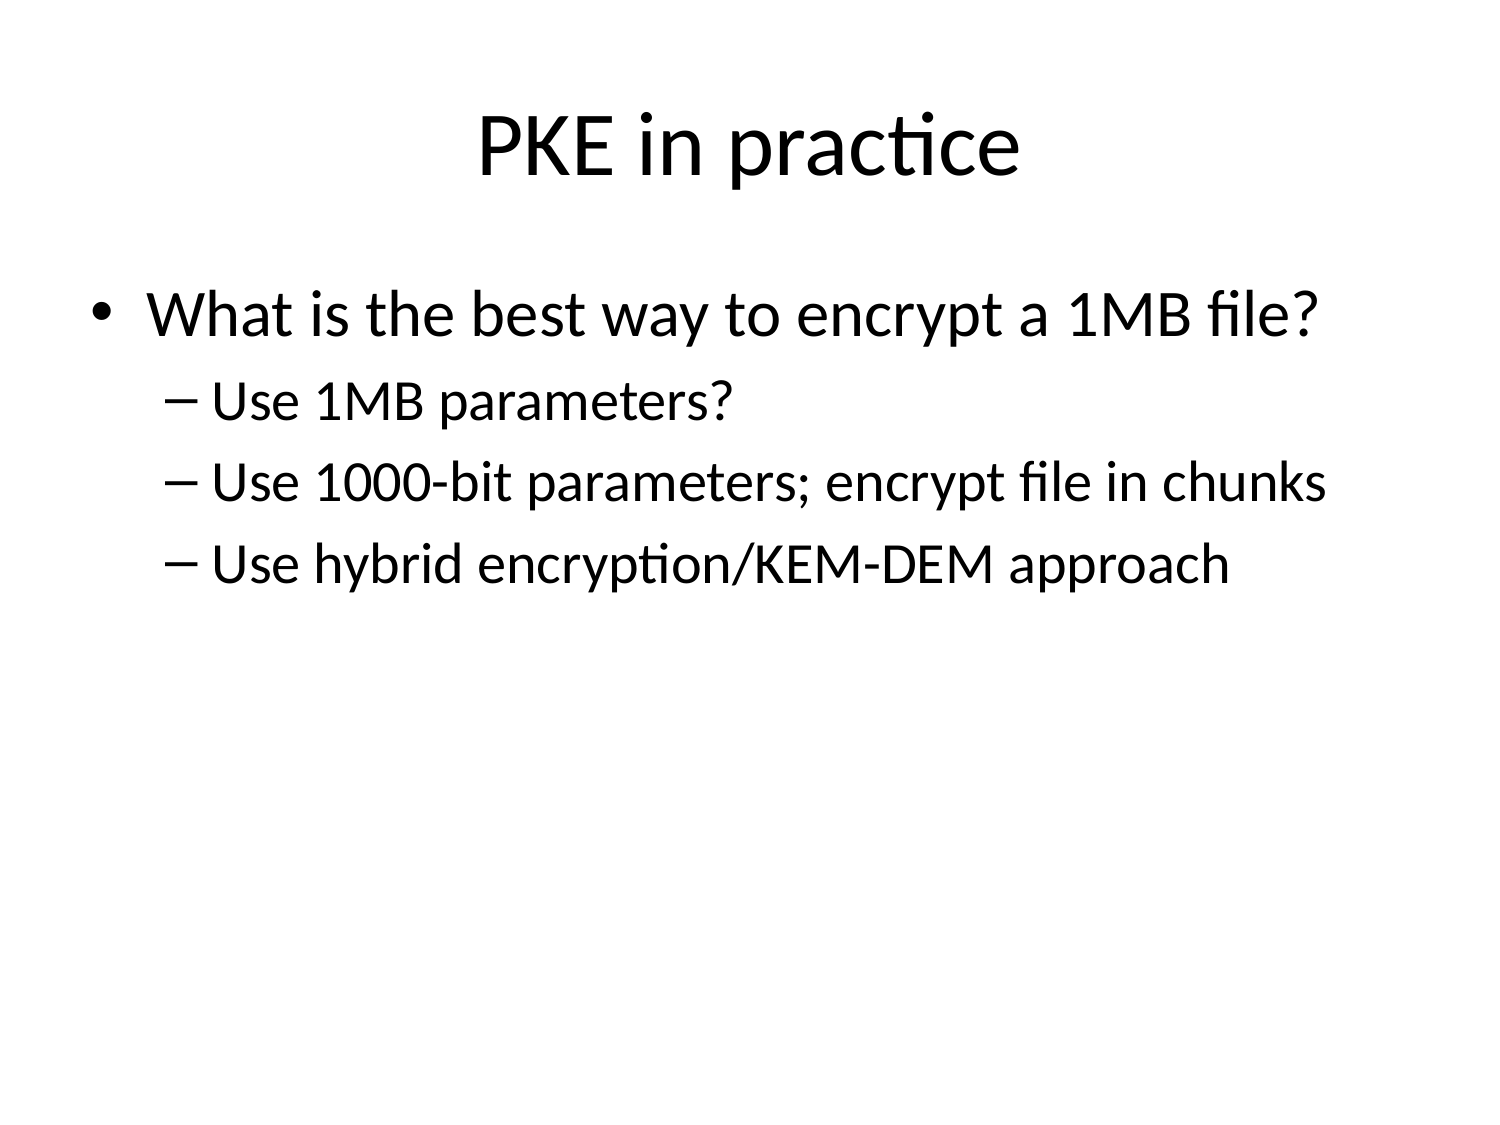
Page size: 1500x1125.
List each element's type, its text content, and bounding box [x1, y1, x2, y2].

list What is the best way to encrypt a 1MB file? Use 1MB parameters? Use 1000-bit parameters; encrypt file in chunks Use hybrid encryption/KEM-DEM approach [75, 262, 1425, 1005]
title PKE in practice [75, 45, 1425, 233]
